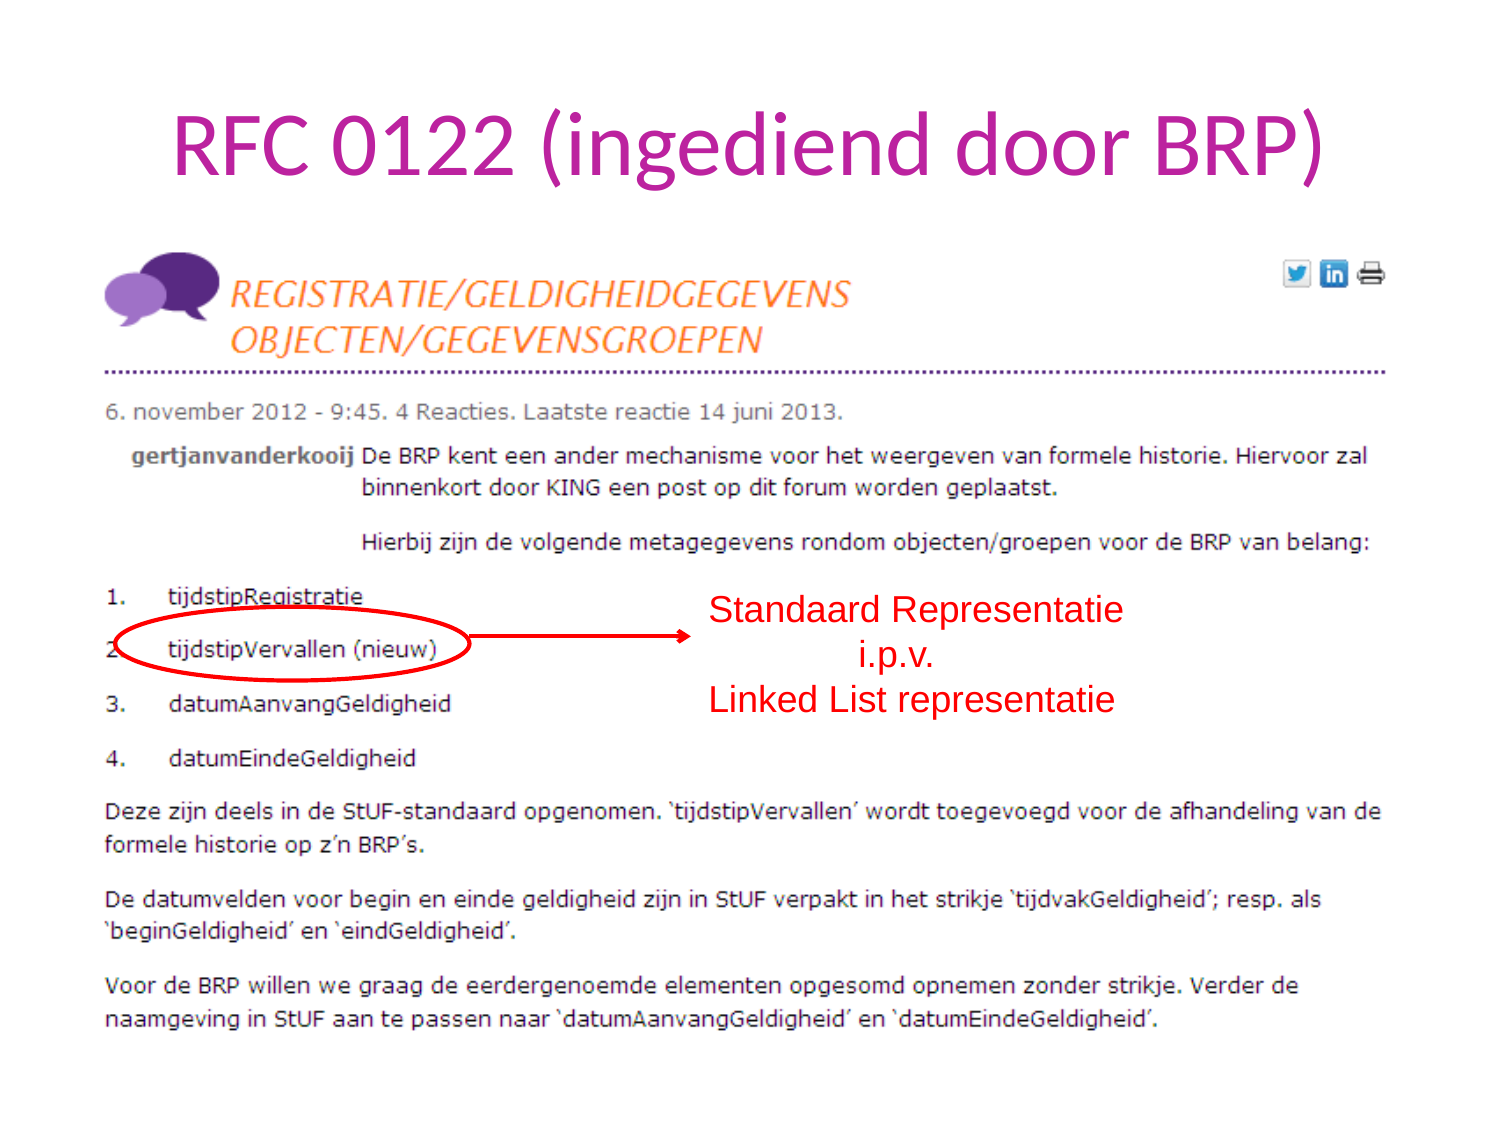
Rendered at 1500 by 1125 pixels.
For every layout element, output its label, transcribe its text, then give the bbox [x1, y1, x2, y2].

picture [100, 237, 1404, 1050]
title RFC 0122 (ingediend door BRP) [74, 44, 1426, 233]
